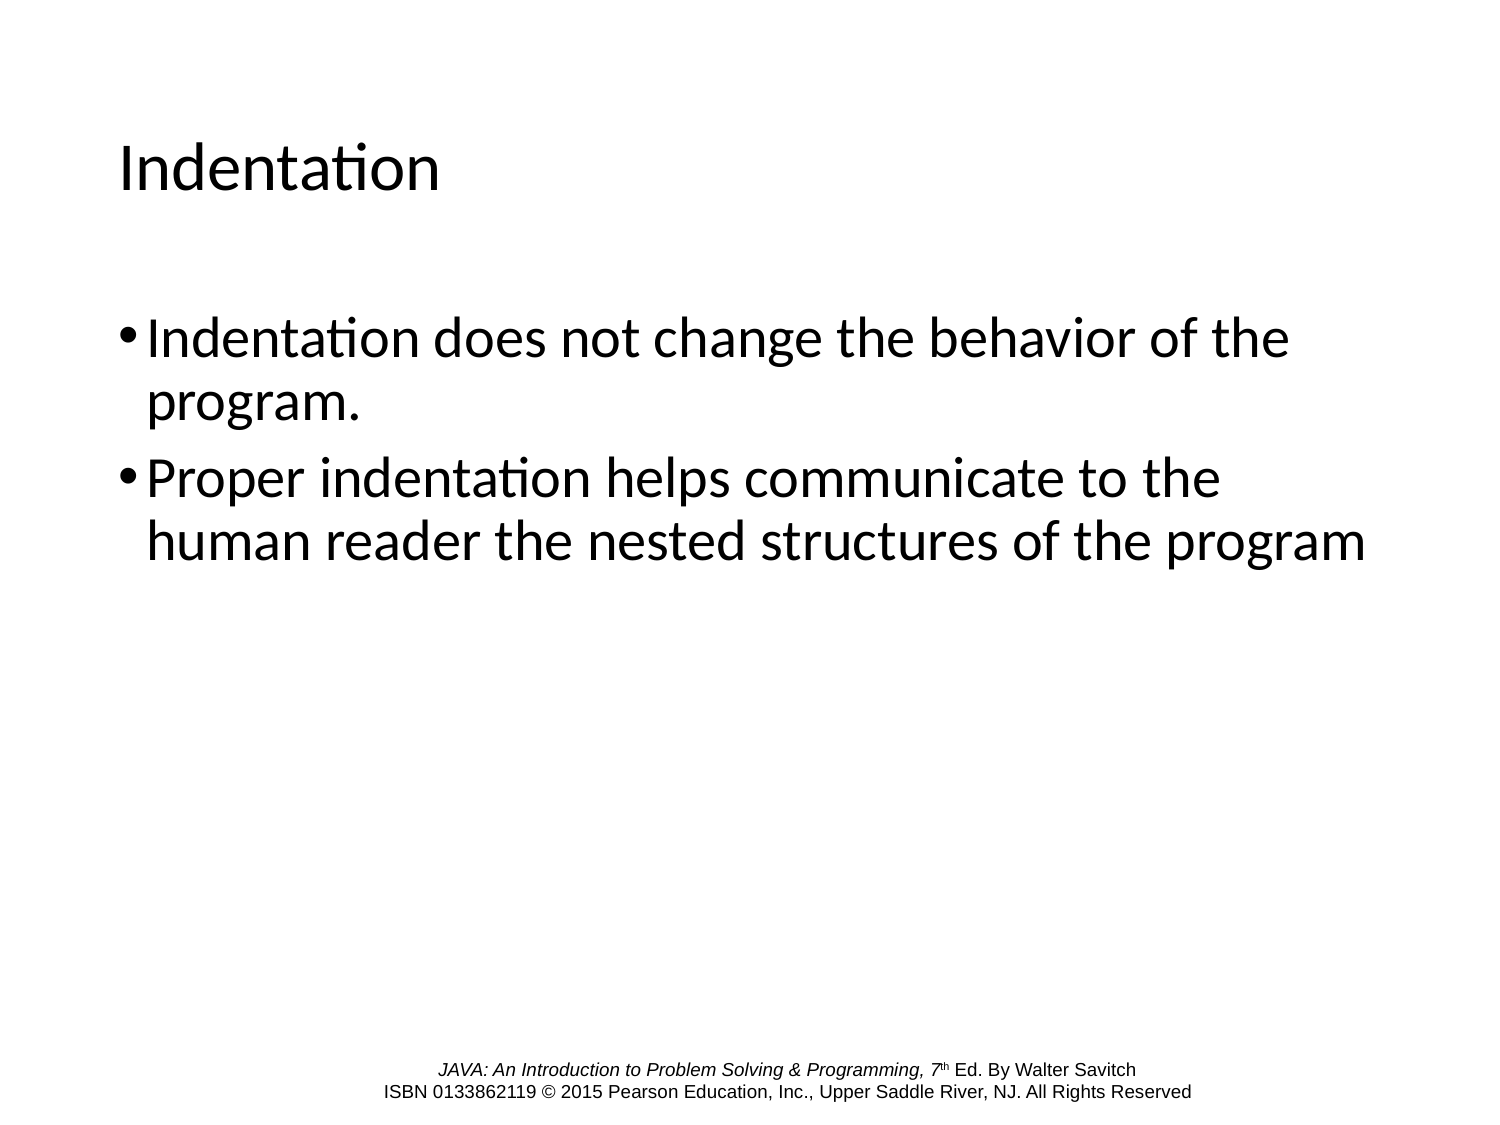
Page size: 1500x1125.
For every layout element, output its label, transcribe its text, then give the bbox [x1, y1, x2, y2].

list Indentation does not change the behavior of the program. Proper indentation helps communicate to the human reader the nested structures of the program [103, 299, 1397, 1014]
title Indentation [103, 59, 1397, 278]
